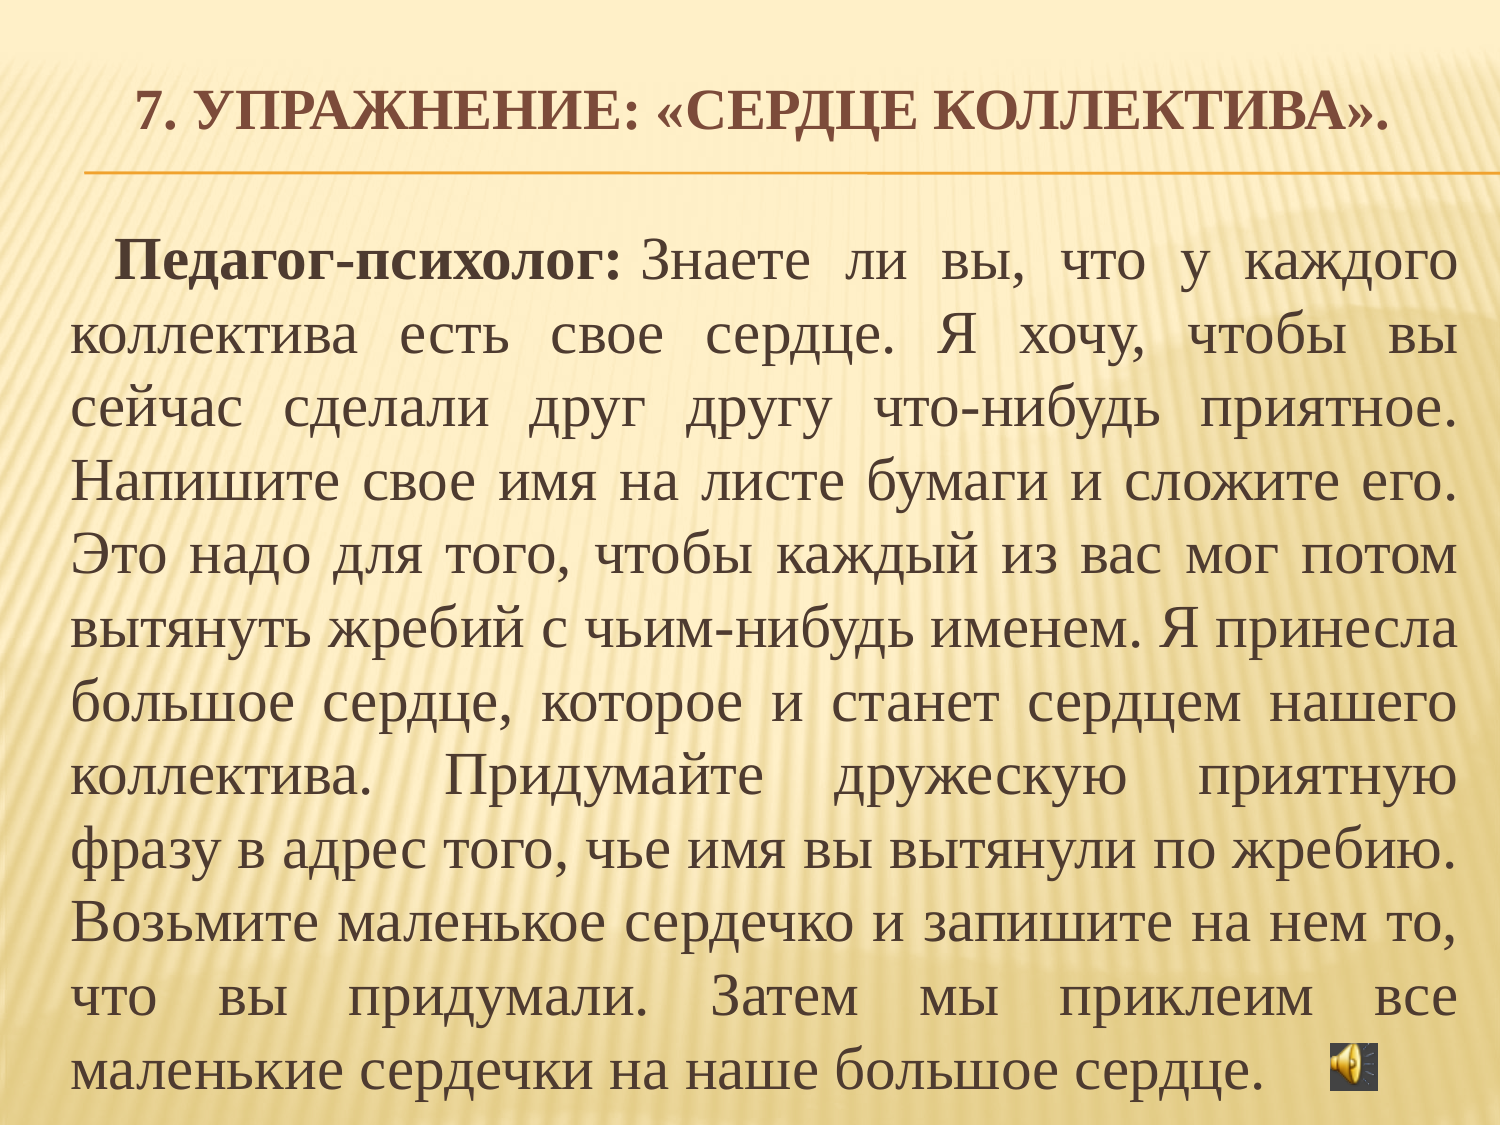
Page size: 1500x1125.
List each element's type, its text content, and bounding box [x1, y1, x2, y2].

title 7. Упражнение: «Сердце коллектива». [50, 0, 1475, 210]
picture [1328, 1041, 1380, 1092]
list Педагог-психолог: Знаете ли вы, что у каждого коллектива есть свое сердце. Я хочу, чтобы вы сейчас сделали друг другу что-нибудь приятное. Напишите свое имя на листе бумаги и сложите его. Это надо для того, чтобы каждый из вас мог потом вытянуть жребий с чьим-нибудь именем. Я принесла большое сердце, которое и станет сердцем нашего коллектива. Придумайте дружескую приятную фразу в адрес того, чье имя вы вытянули по жребию. Возьмите маленькое сердечко и запишите на нем то, что вы придумали. Затем мы приклеим все маленькие сердечки на наше большое сердце. [0, 210, 1475, 1125]
